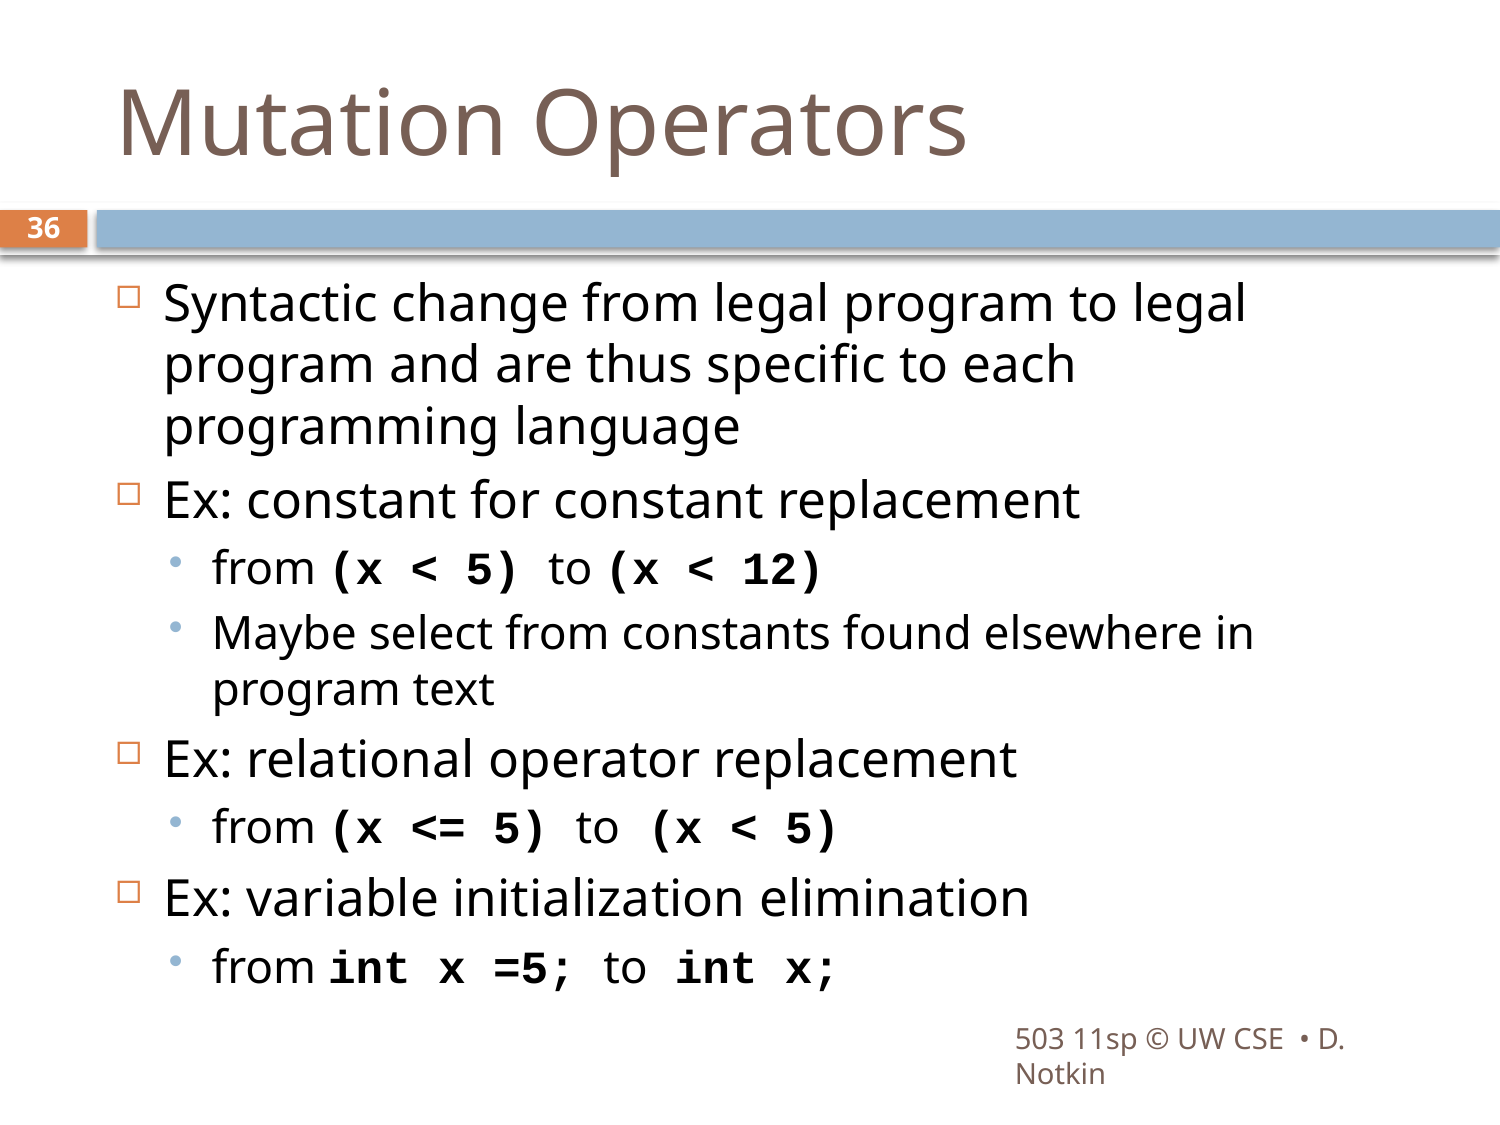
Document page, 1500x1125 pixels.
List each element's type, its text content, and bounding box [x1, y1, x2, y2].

list Syntactic change from legal program to legal program and are thus specific to each programming language Ex: constant for constant replacement from (x < 5) to (x < 12) Maybe select from constants found elsewhere in program text Ex: relational operator replacement from (x <= 5) to (x < 5) Ex: variable initialization elimination from int x =5; to int x; [100, 262, 1438, 1000]
slide_number 36 [0, 208, 88, 249]
title Mutation Operators [100, 37, 1438, 200]
slide_number 503 11sp © UW CSE • D. Notkin [999, 1025, 1438, 1085]
